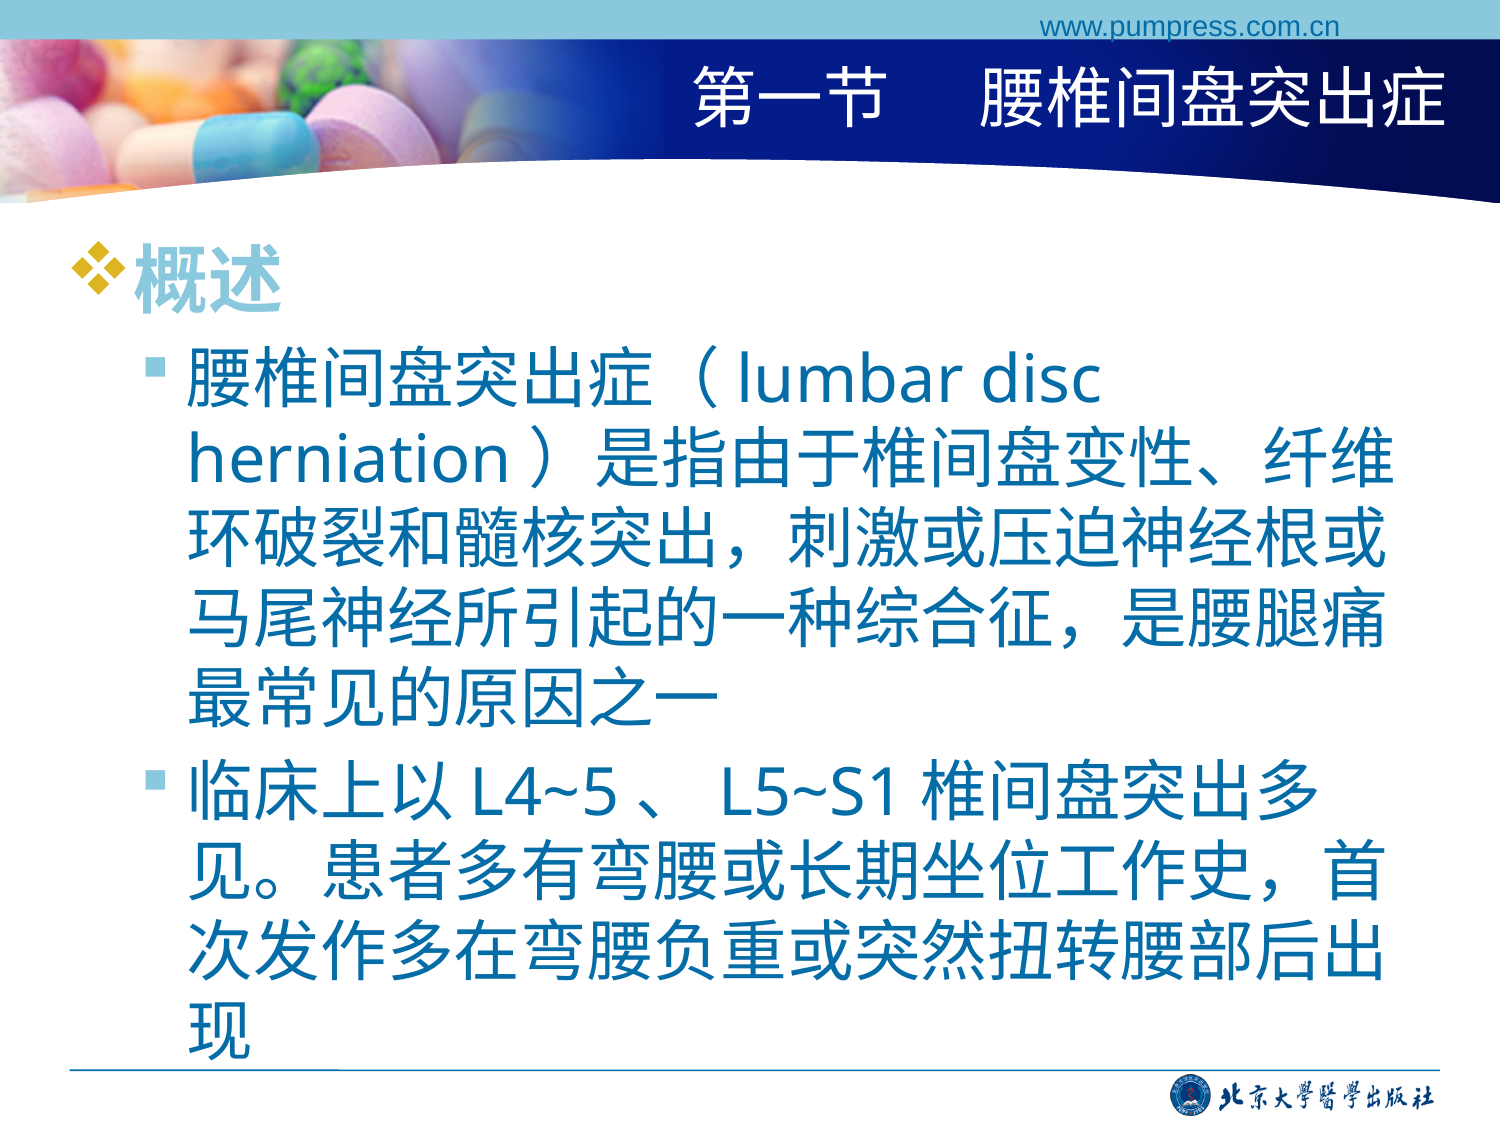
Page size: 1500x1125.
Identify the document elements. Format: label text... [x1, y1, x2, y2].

title 第一节 腰椎间盘突出症 [137, 49, 1463, 143]
slide_number www.pumpress.com.cn [1025, 0, 1463, 38]
list 概述 腰椎间盘突出症（lumbar disc herniation）是指由于椎间盘变性、纤维环破裂和髓核突出，刺激或压迫神经根或马尾神经所引起的一种综合征，是腰腿痛最常见的原因之一 临床上以L4~5、L5~S1椎间盘突出多见。患者多有弯腰或长期坐位工作史，首次发作多在弯腰负重或突然扭转腰部后出现 [49, 224, 1463, 1026]
picture [1170, 1074, 1436, 1118]
picture [0, 40, 1500, 203]
